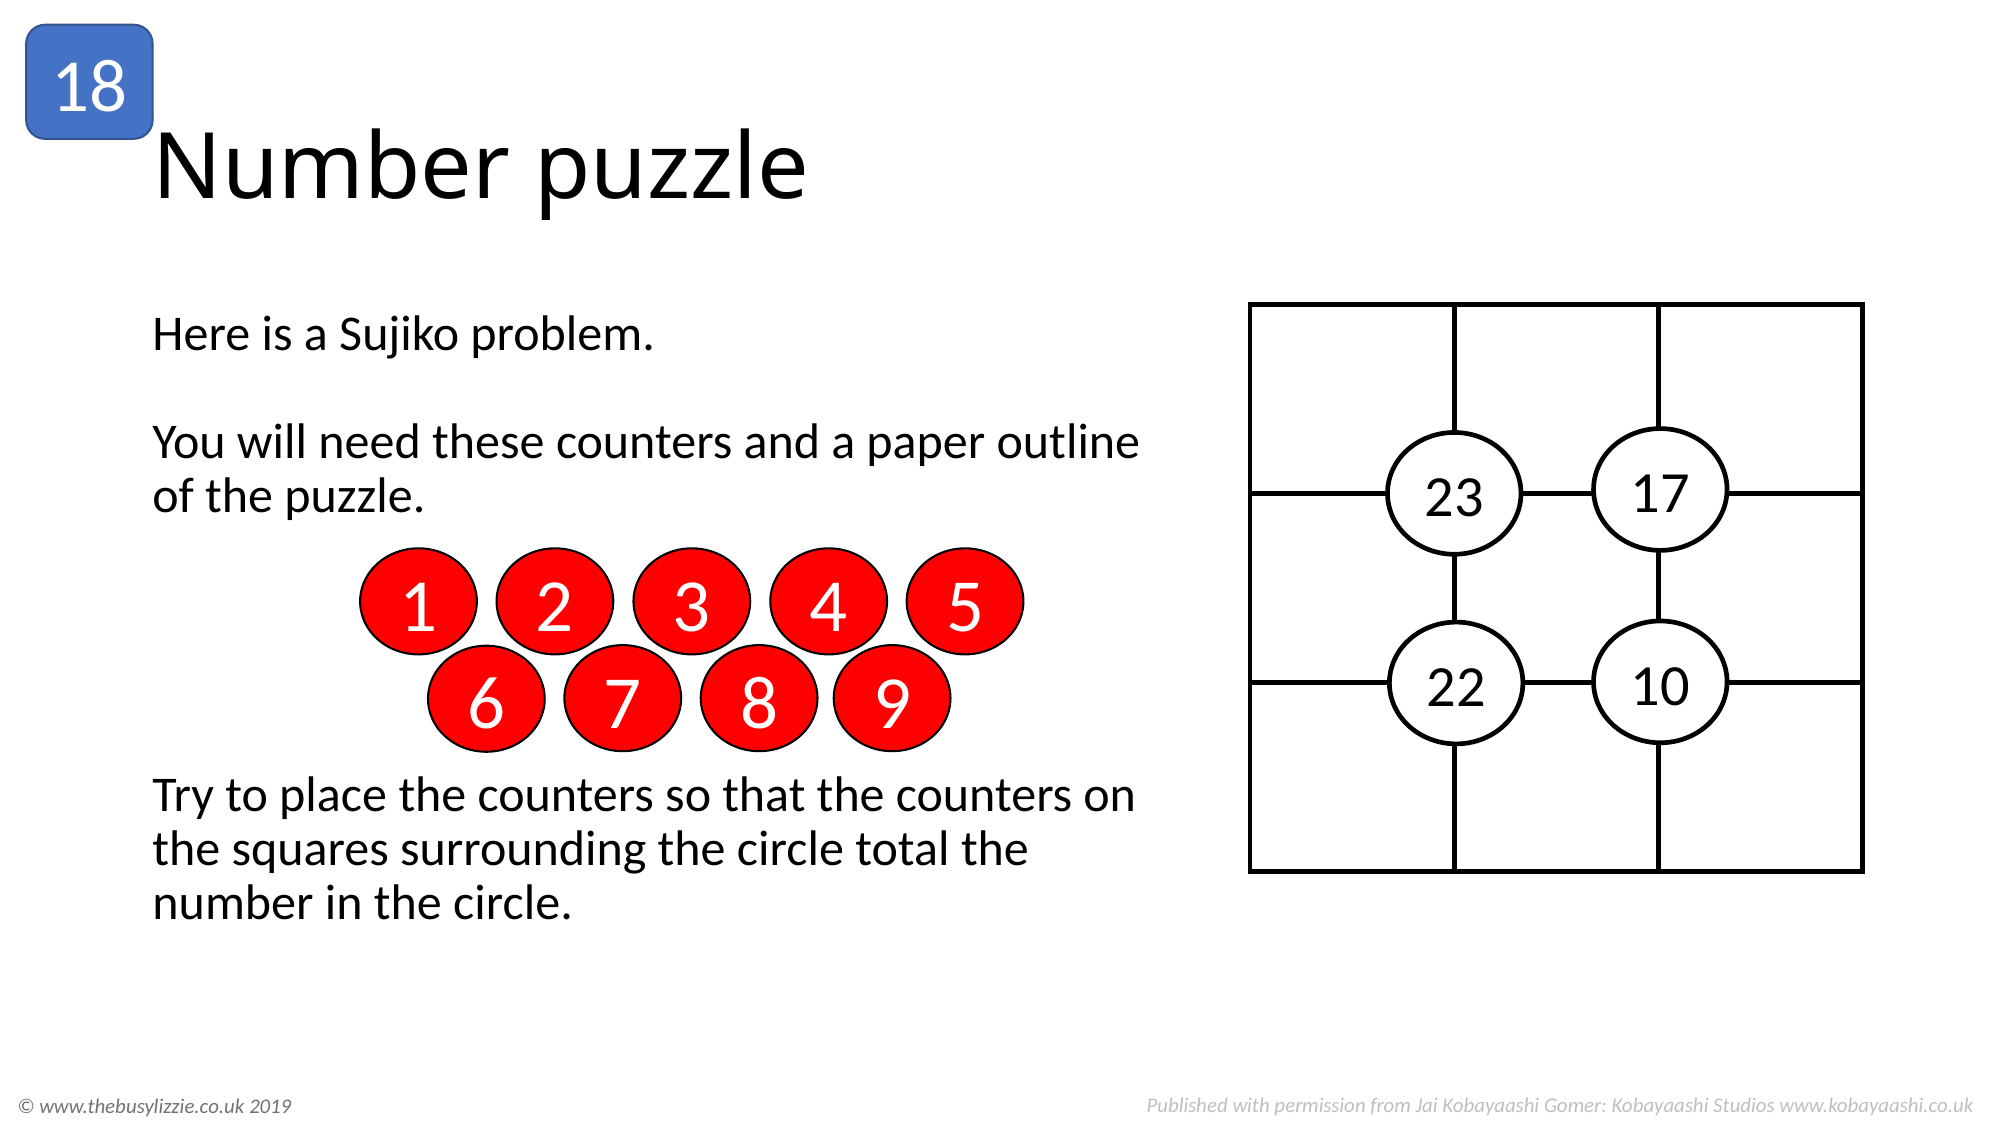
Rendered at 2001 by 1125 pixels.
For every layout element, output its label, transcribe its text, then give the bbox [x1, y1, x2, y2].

list Here is a Sujiko problem. You will need these counters and a paper outline of the puzzle. Try to place the counters so that the counters on the squares surrounding the circle total the number in the circle. [137, 299, 1186, 1049]
text_box © www.thebusylizzie.co.uk 2019 [2, 1085, 311, 1125]
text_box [360, 548, 1024, 752]
text_box 18 [25, 23, 154, 140]
title Number puzzle [137, 59, 1863, 278]
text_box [1250, 304, 1863, 872]
text_box Published with permission from Jai Kobayaashi Gomer: Kobayaashi Studios www.kobayaashi.co.uk [1131, 1084, 2000, 1125]
